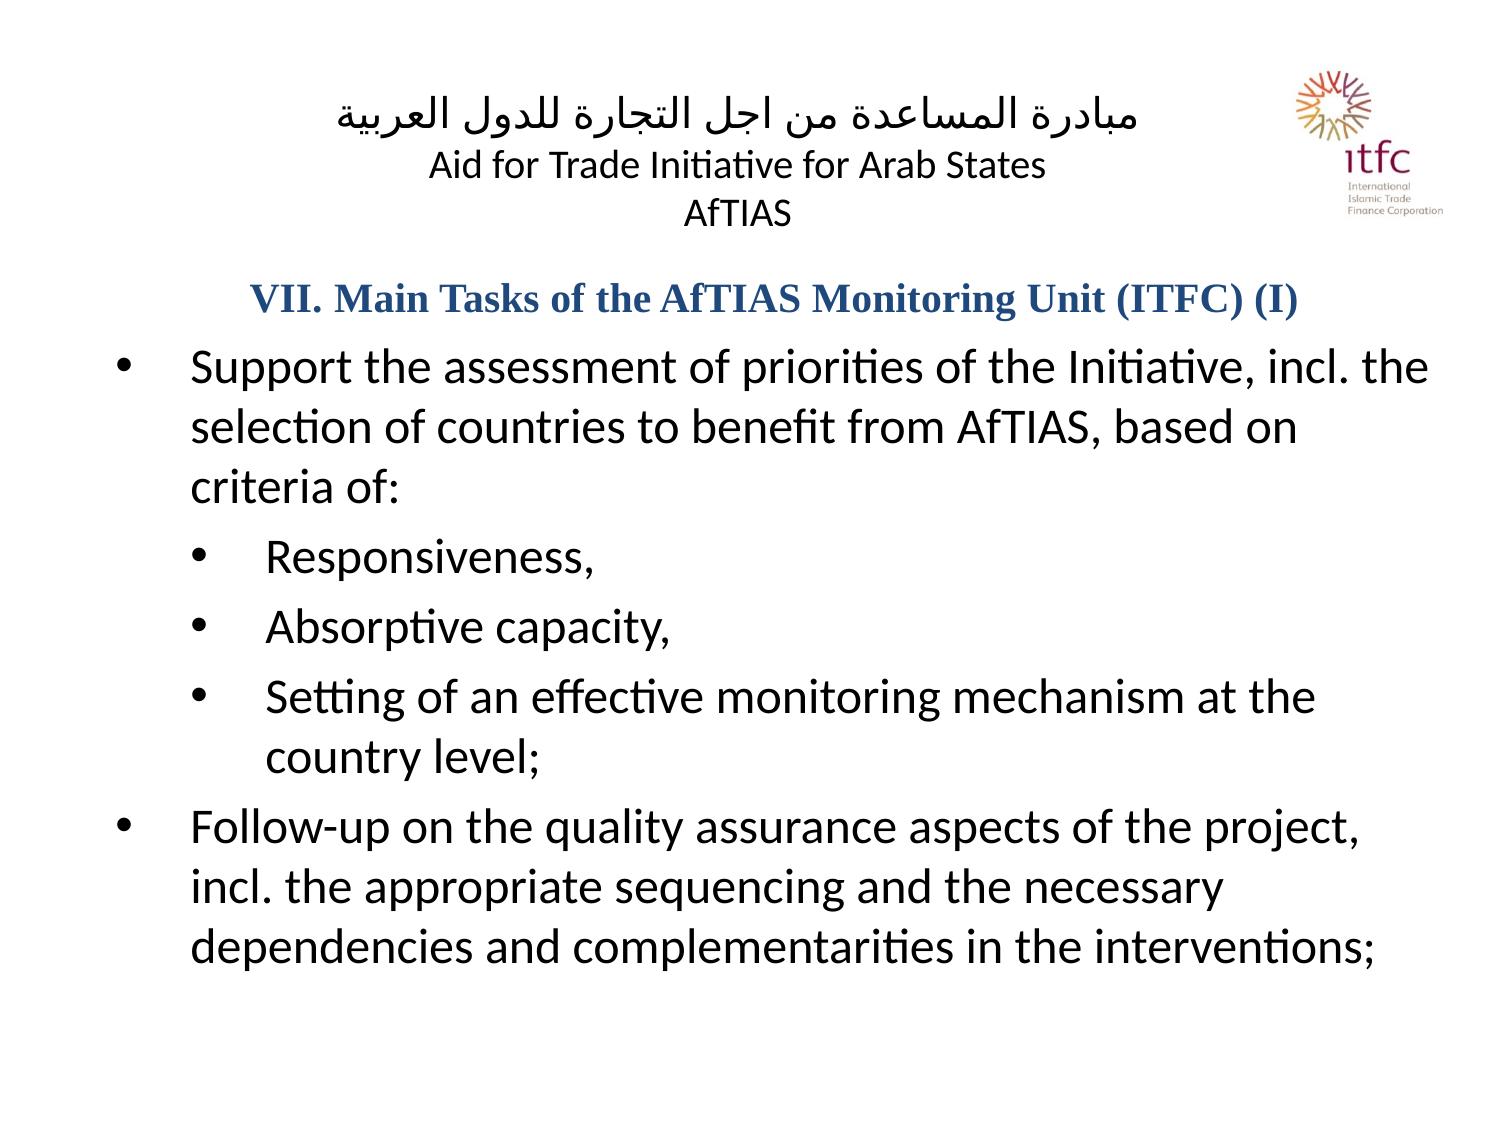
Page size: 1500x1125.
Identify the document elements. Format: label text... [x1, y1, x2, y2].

subtitle Support the assessment of priorities of the Initiative, incl. the selection of countries to benefit from AfTIAS, based on criteria of: Responsiveness, Absorptive capacity, Setting of an effective monitoring mechanism at the country level; Follow-up on the quality assurance aspects of the project, incl. the appropriate sequencing and the necessary dependencies and complementarities in the interventions; [100, 326, 1459, 1024]
picture [1289, 54, 1449, 229]
title مبادرة المساعدة من اجل التجارة للدول العربية Aid for Trade Initiative for Arab States AfTIAS [123, 78, 1353, 244]
text_box Main Tasks of the AfTIAS Monitoring Unit (ITFC) (I) [180, 263, 1369, 326]
